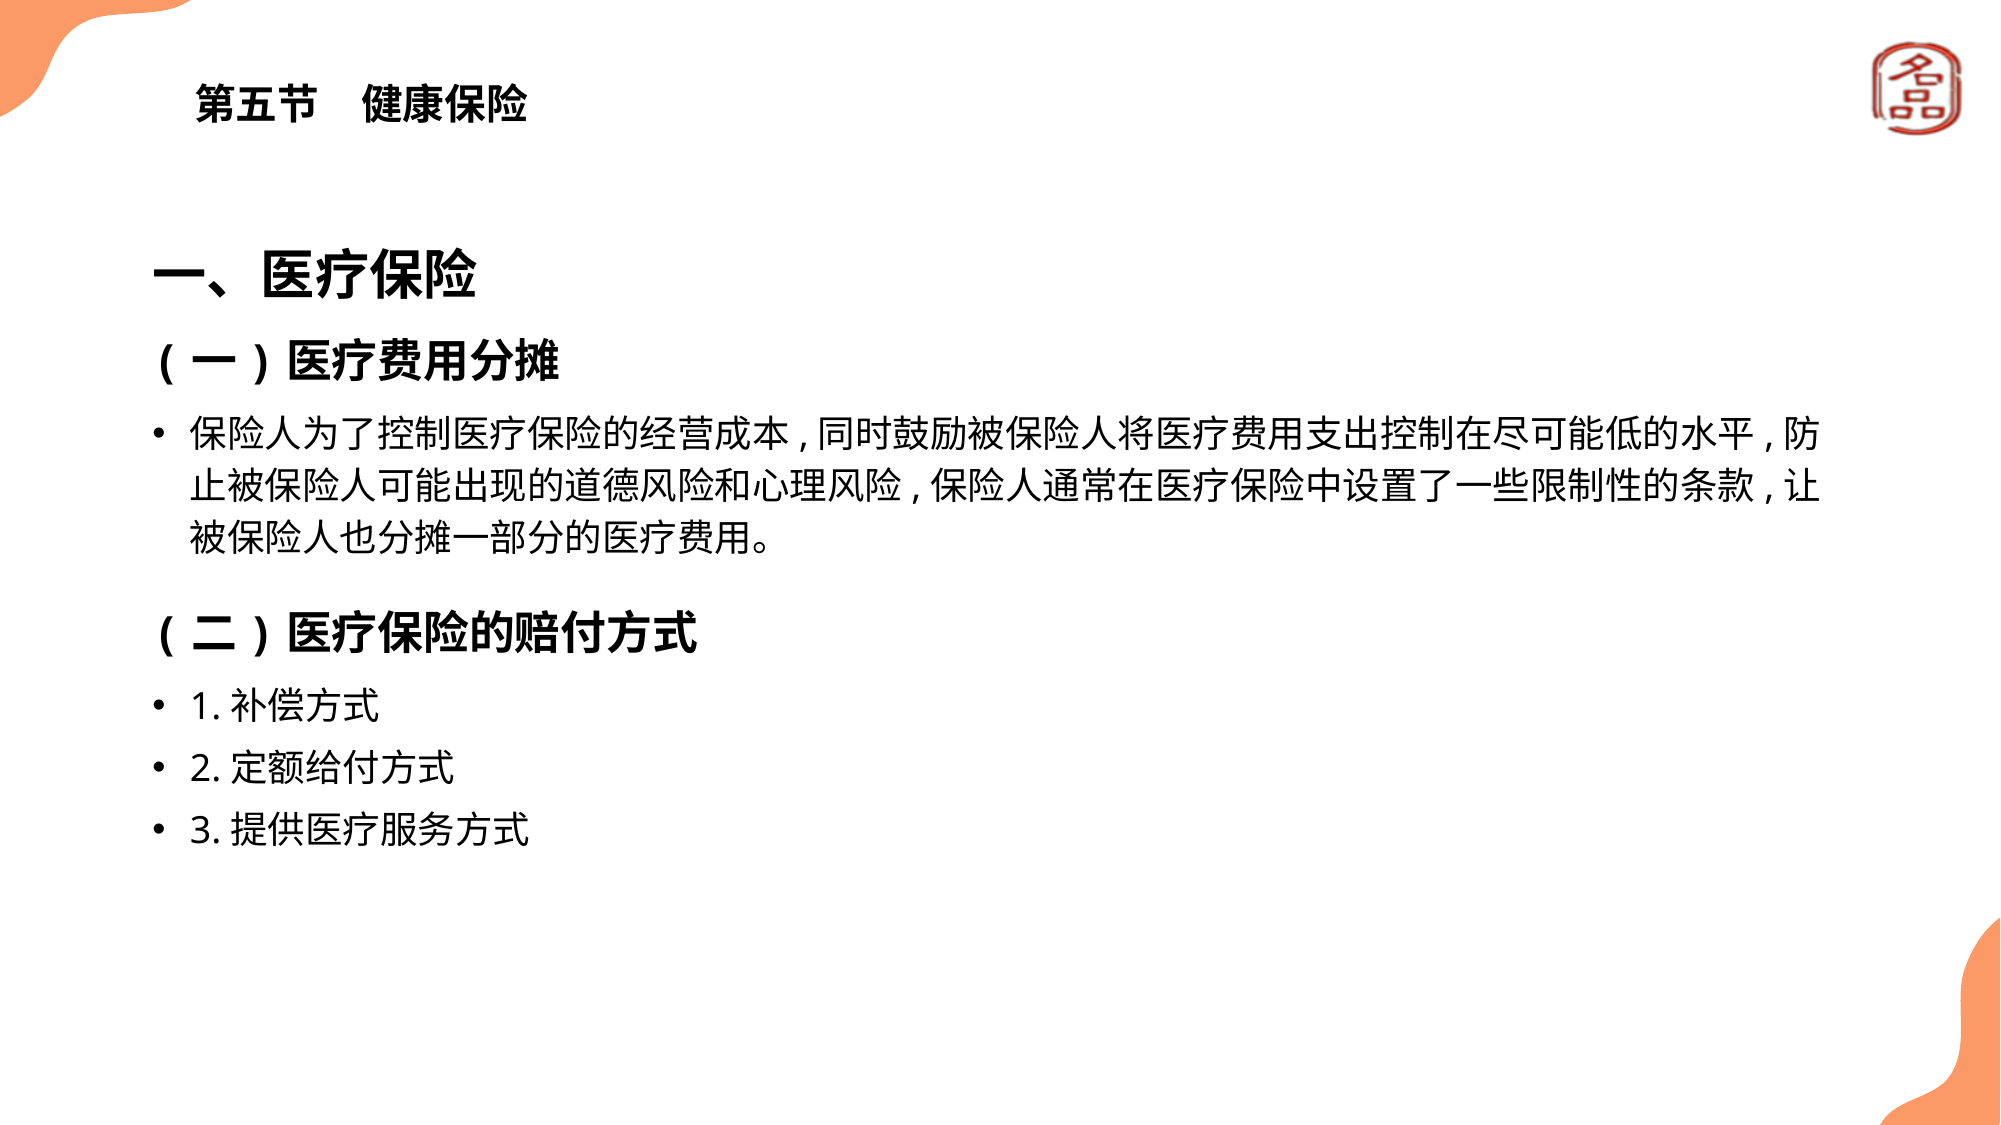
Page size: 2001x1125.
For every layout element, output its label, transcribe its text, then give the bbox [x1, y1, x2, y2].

title 第五节 健康保险 [137, 60, 1863, 152]
list 一、医疗保险 (一)医疗费用分摊 保险人为了控制医疗保险的经营成本,同时鼓励被保险人将医疗费用支出控制在尽可能低的水平,防止被保险人可能出现的道德风险和心理风险,保险人通常在医疗保险中设置了一些限制性的条款,让被保险人也分摊一部分的医疗费用。 (二)医疗保险的赔付方式 1.补偿方式 2.定额给付方式 3.提供医疗服务方式 [137, 217, 1863, 1031]
picture [1861, 10, 1990, 147]
